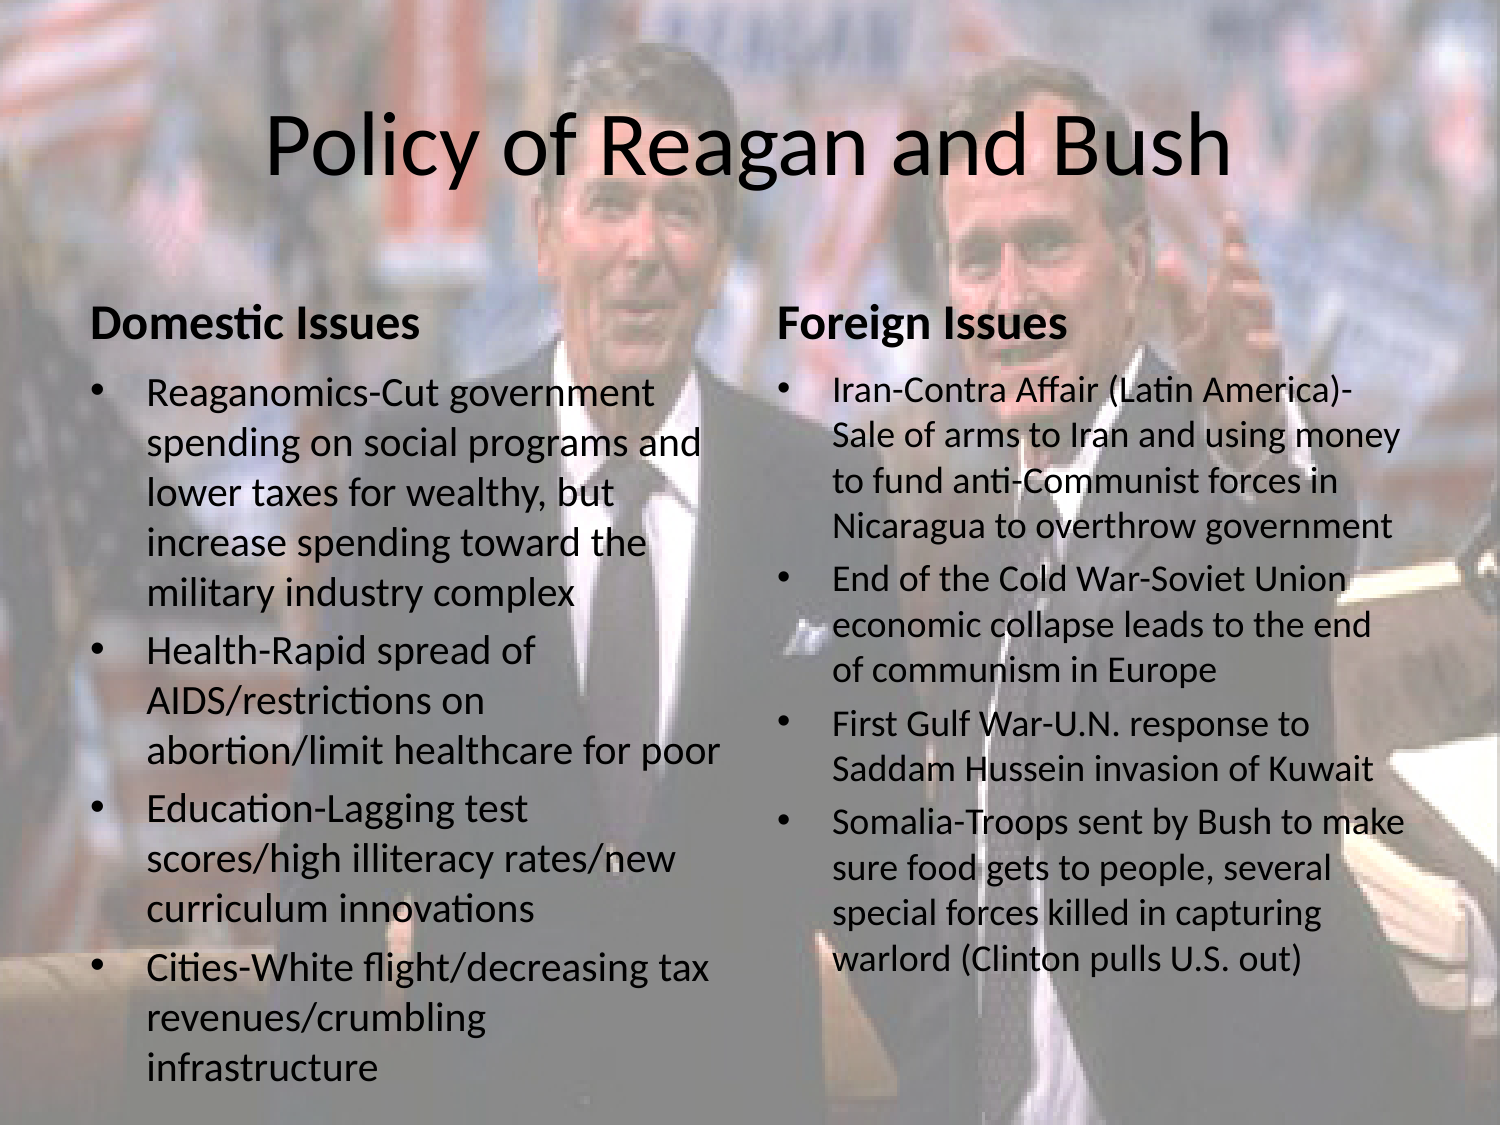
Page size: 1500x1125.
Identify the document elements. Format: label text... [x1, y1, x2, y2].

list Reaganomics-Cut government spending on social programs and lower taxes for wealthy, but increase spending toward the military industry complex Health-Rapid spread of AIDS/restrictions on abortion/limit healthcare for poor Education-Lagging test scores/high illiteracy rates/new curriculum innovations Cities-White flight/decreasing tax revenues/crumbling infrastructure [75, 356, 738, 1005]
title Policy of Reagan and Bush [75, 45, 1425, 233]
list Domestic Issues [75, 251, 738, 356]
list Foreign Issues [761, 251, 1425, 356]
list Iran-Contra Affair (Latin America)-Sale of arms to Iran and using money to fund anti-Communist forces in Nicaragua to overthrow government End of the Cold War-Soviet Union economic collapse leads to the end of communism in Europe First Gulf War-U.N. response to Saddam Hussein invasion of Kuwait Somalia-Troops sent by Bush to make sure food gets to people, several special forces killed in capturing warlord (Clinton pulls U.S. out) [761, 356, 1425, 1005]
